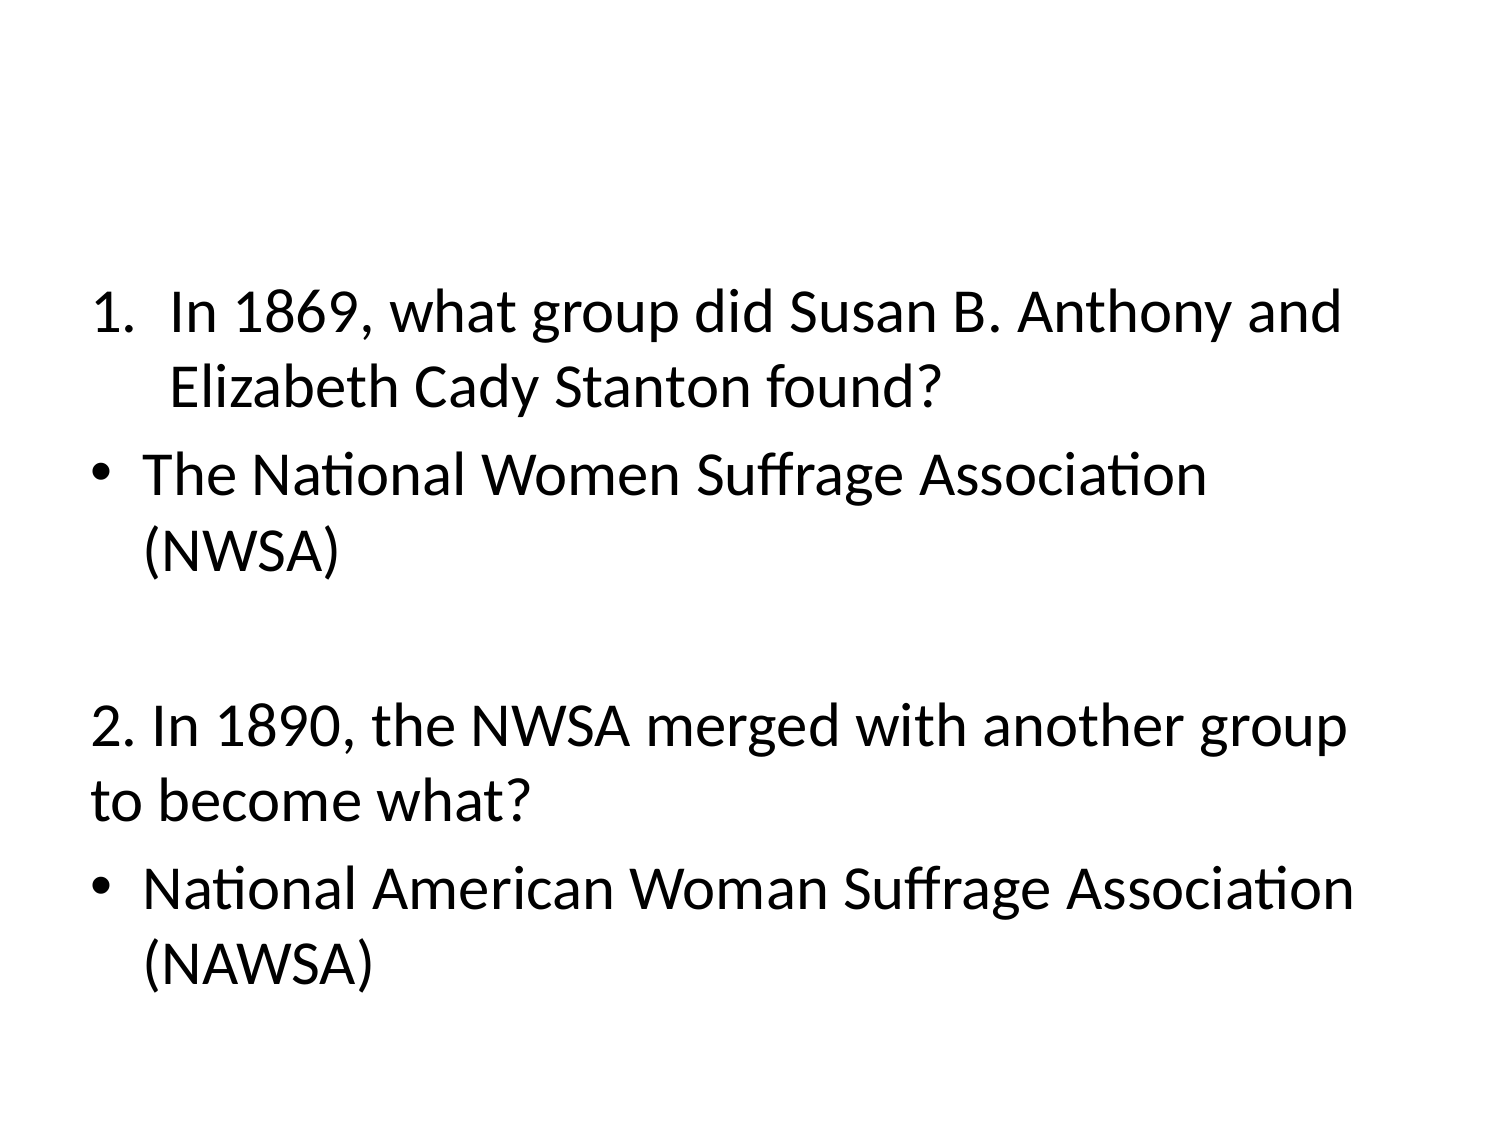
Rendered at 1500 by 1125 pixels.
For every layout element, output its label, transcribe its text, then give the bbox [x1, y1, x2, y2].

list In 1869, what group did Susan B. Anthony and Elizabeth Cady Stanton found? The National Women Suffrage Association (NWSA) 2. In 1890, the NWSA merged with another group to become what? National American Woman Suffrage Association (NAWSA) [75, 262, 1425, 1005]
